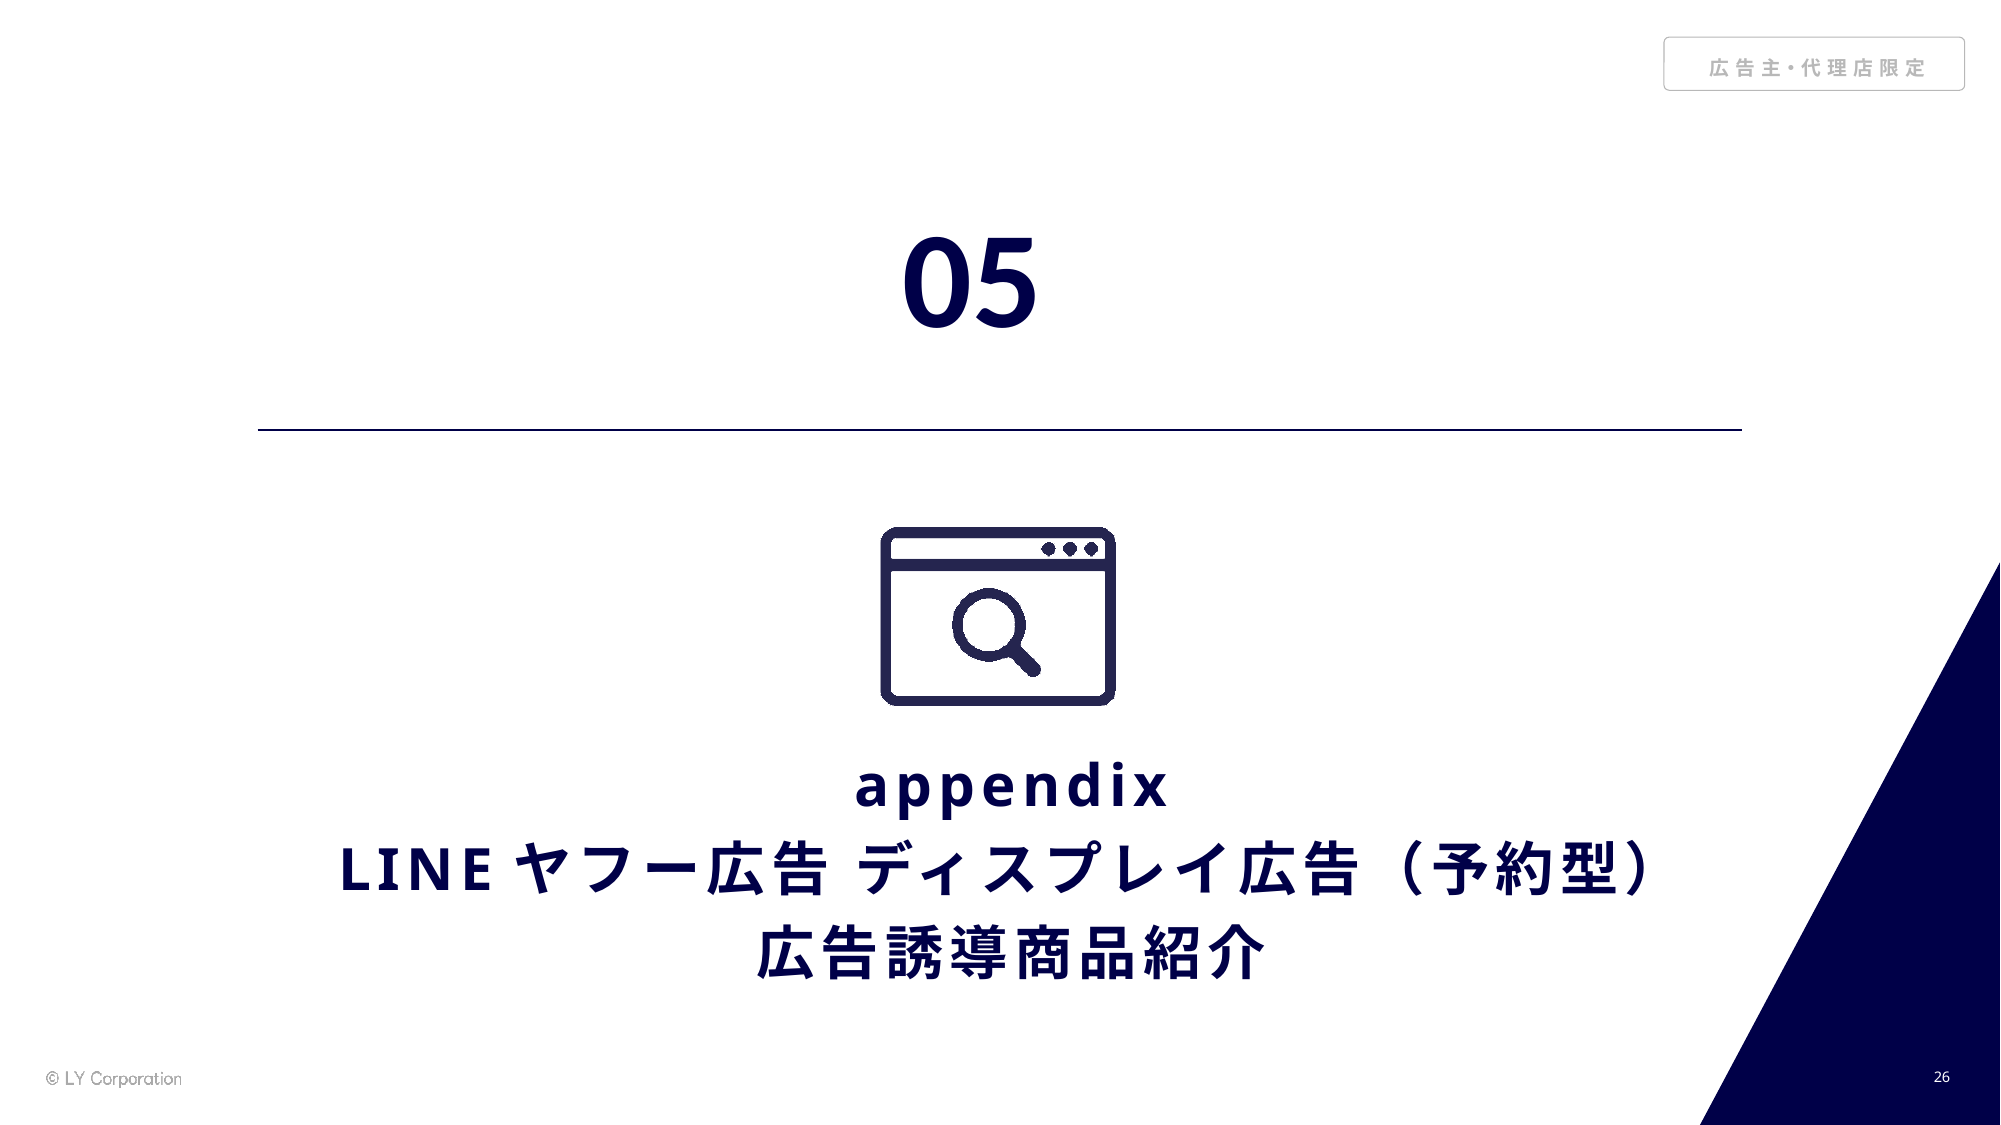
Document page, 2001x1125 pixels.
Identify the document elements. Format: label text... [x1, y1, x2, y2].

picture [867, 494, 1129, 736]
list 05 [887, 200, 1113, 375]
list appendix LINEヤフー広告 ディスプレイ広告（予約型） 広告誘導商品紹介 [293, 748, 1730, 838]
picture [46, 1071, 181, 1088]
